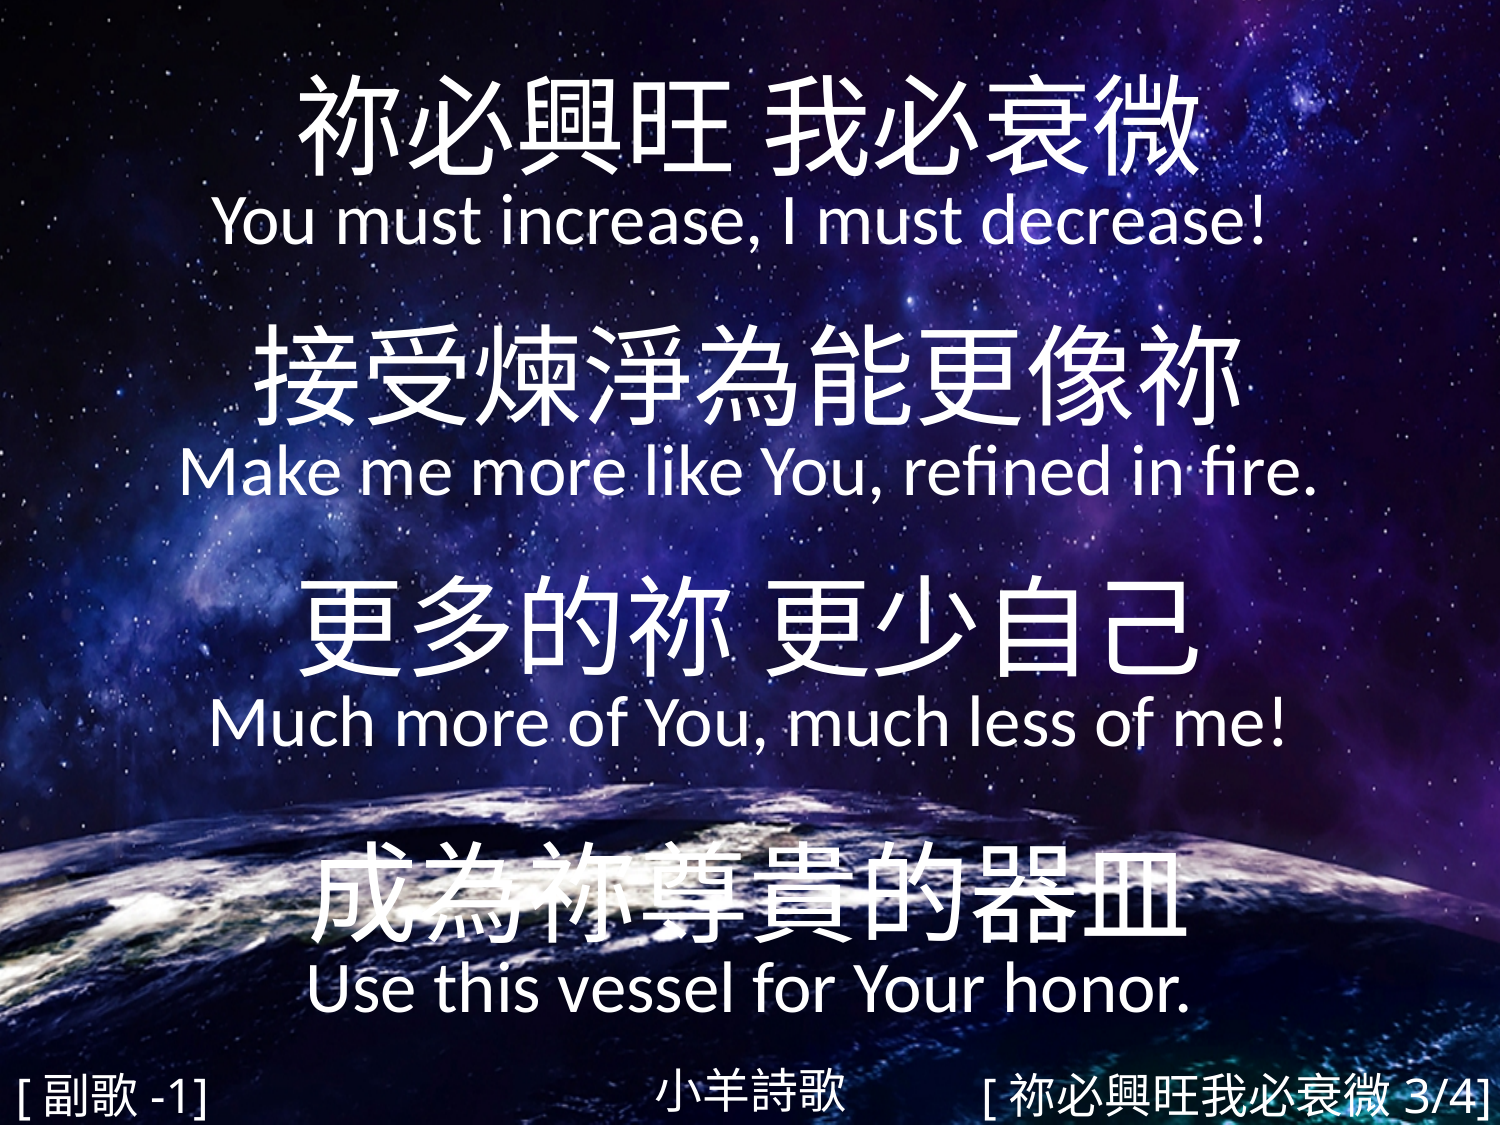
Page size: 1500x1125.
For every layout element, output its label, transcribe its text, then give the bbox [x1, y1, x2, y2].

title [0, 700, 1494, 710]
text_box [祢必興旺我必衰微3/4] [868, 1058, 1500, 1125]
text_box 祢必興旺 我必衰微 You must increase, I must decrease! 接受煉淨為能更像祢 Make me more like You, refined in fire. 更多的祢 更少自己 Much more of You, much less of me! 成為祢尊貴的器皿 Use this vessel for Your honor. [0, 0, 1500, 700]
picture [0, 700, 1500, 1053]
text_box [副歌-1] [0, 1058, 271, 1125]
subtitle 小羊詩歌 [0, 1053, 1500, 1125]
